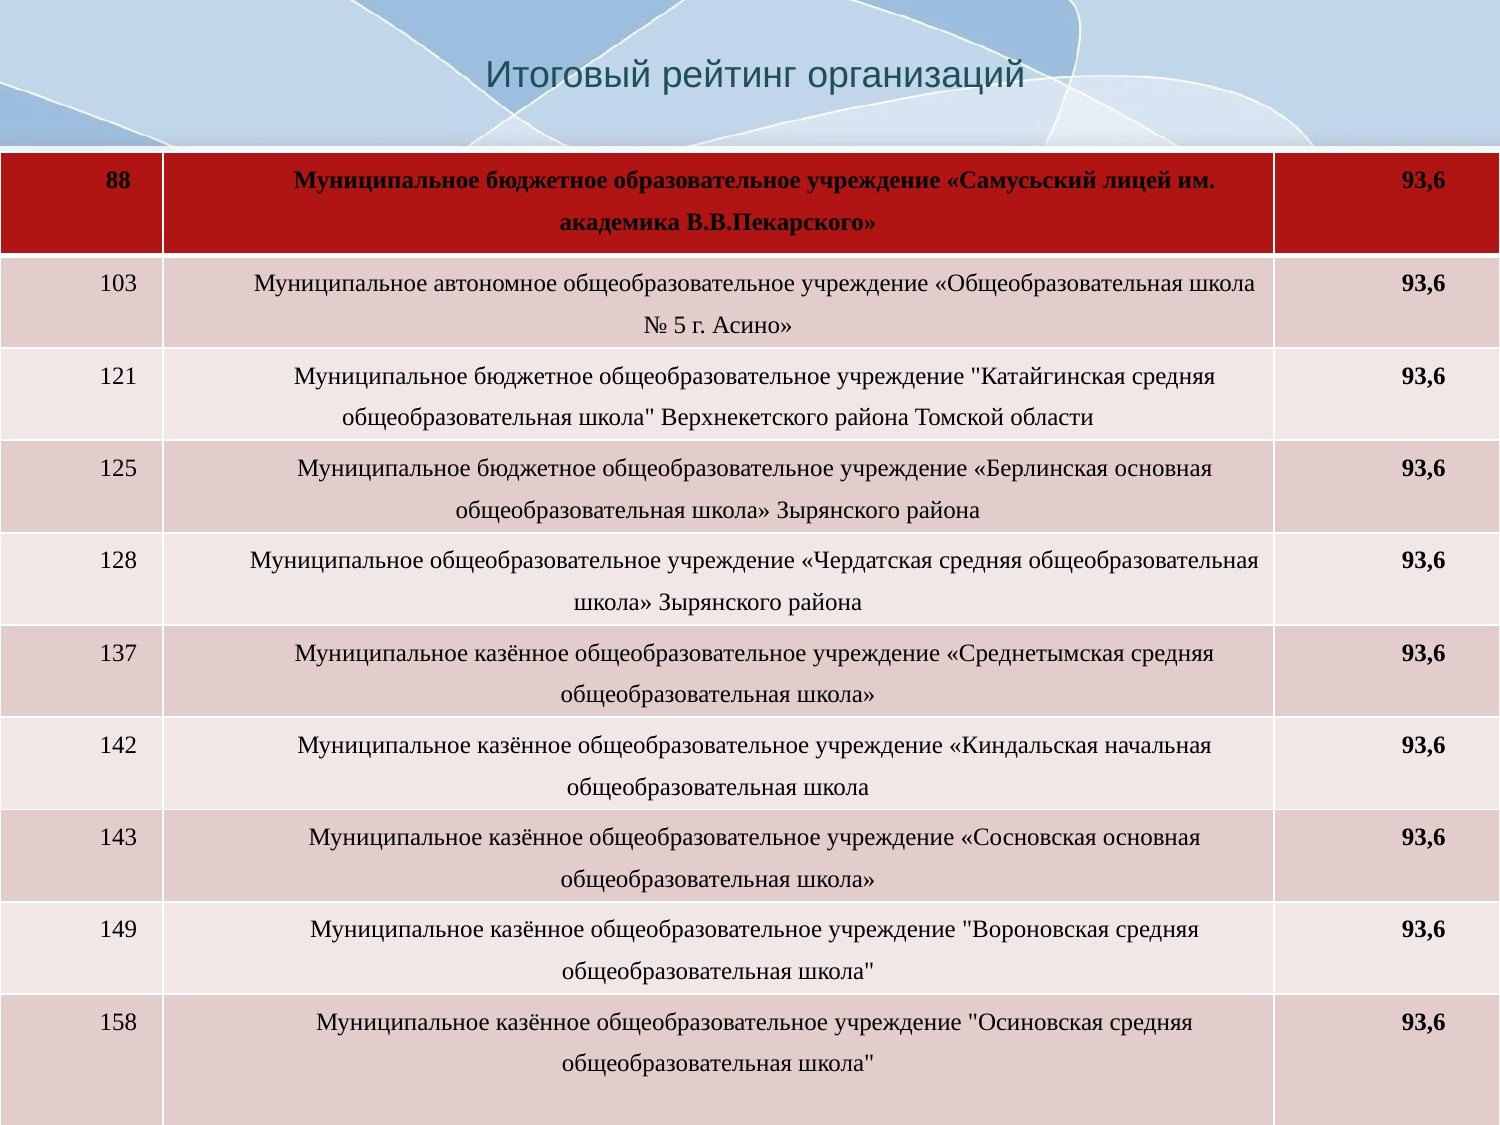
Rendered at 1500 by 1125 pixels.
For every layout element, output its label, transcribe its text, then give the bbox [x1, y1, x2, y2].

table_cell 94 [0, 0, 1500, 151]
table_cell Муниципальное бюджетное общеобразовательное учреждение «Берлинская основная общеобразовательная школа» Зырянского района [164, 441, 1273, 532]
table_cell 93,6 [1275, 534, 1499, 624]
table_cell 93,6 [1275, 995, 1499, 1125]
table_cell Муниципальное казённое общеобразовательное учреждение "Вороновская средняя общеобразовательная школа" [164, 903, 1273, 993]
table_cell 149 [1, 903, 162, 993]
table_cell 93,6 [1275, 349, 1499, 439]
table_cell 137 [1, 626, 162, 716]
table_cell 93,6 [1275, 903, 1499, 993]
table_cell 93,6 [1275, 626, 1499, 716]
table_cell 128 [1, 534, 162, 624]
table_cell 143 [1, 810, 162, 901]
table_cell Муниципальное казённое общеобразовательное учреждение «Сосновская основная общеобразовательная школа» [164, 810, 1273, 901]
table_cell Муниципальное казённое общеобразовательное учреждение «Среднетымская средняя общеобразовательная школа» [164, 626, 1273, 716]
table_header 88 [1, 153, 162, 253]
table_cell Муниципальное казённое общеобразовательное учреждение «Киндальская начальная общеобразовательная школа [164, 718, 1273, 809]
table_header 93,6 [1275, 153, 1499, 253]
table_cell 142 [1, 718, 162, 809]
table_cell 93,6 [1275, 441, 1499, 532]
table_cell 158 [1, 995, 162, 1125]
table_cell 125 [1, 441, 162, 532]
table_cell Муниципальное автономное общеобразовательное учреждение «Общеобразовательная школа № 5 г. Асино» [164, 258, 1273, 347]
table_cell Муниципальное казённое общеобразовательное учреждение "Осиновская средняя общеобразовательная школа" [164, 995, 1273, 1125]
table_cell 93,6 [1275, 258, 1499, 347]
table_header Муниципальное бюджетное образовательное учреждение «Самусьский лицей им. академика В.В.Пекарского» [164, 153, 1273, 253]
table_cell 93,6 [1275, 810, 1499, 901]
table_cell Муниципальное бюджетное общеобразовательное учреждение "Катайгинская средняя общеобразовательная школа" Верхнекетского района Томской области [164, 349, 1273, 439]
title Итоговый рейтинг организаций [75, 45, 1425, 151]
table_cell 121 [1, 349, 162, 439]
table_cell 93,6 [1275, 718, 1499, 809]
table_cell 103 [1, 258, 162, 347]
table_cell Муниципальное общеобразовательное учреждение «Чердатская средняя общеобразовательная школа» Зырянского района [164, 534, 1273, 624]
